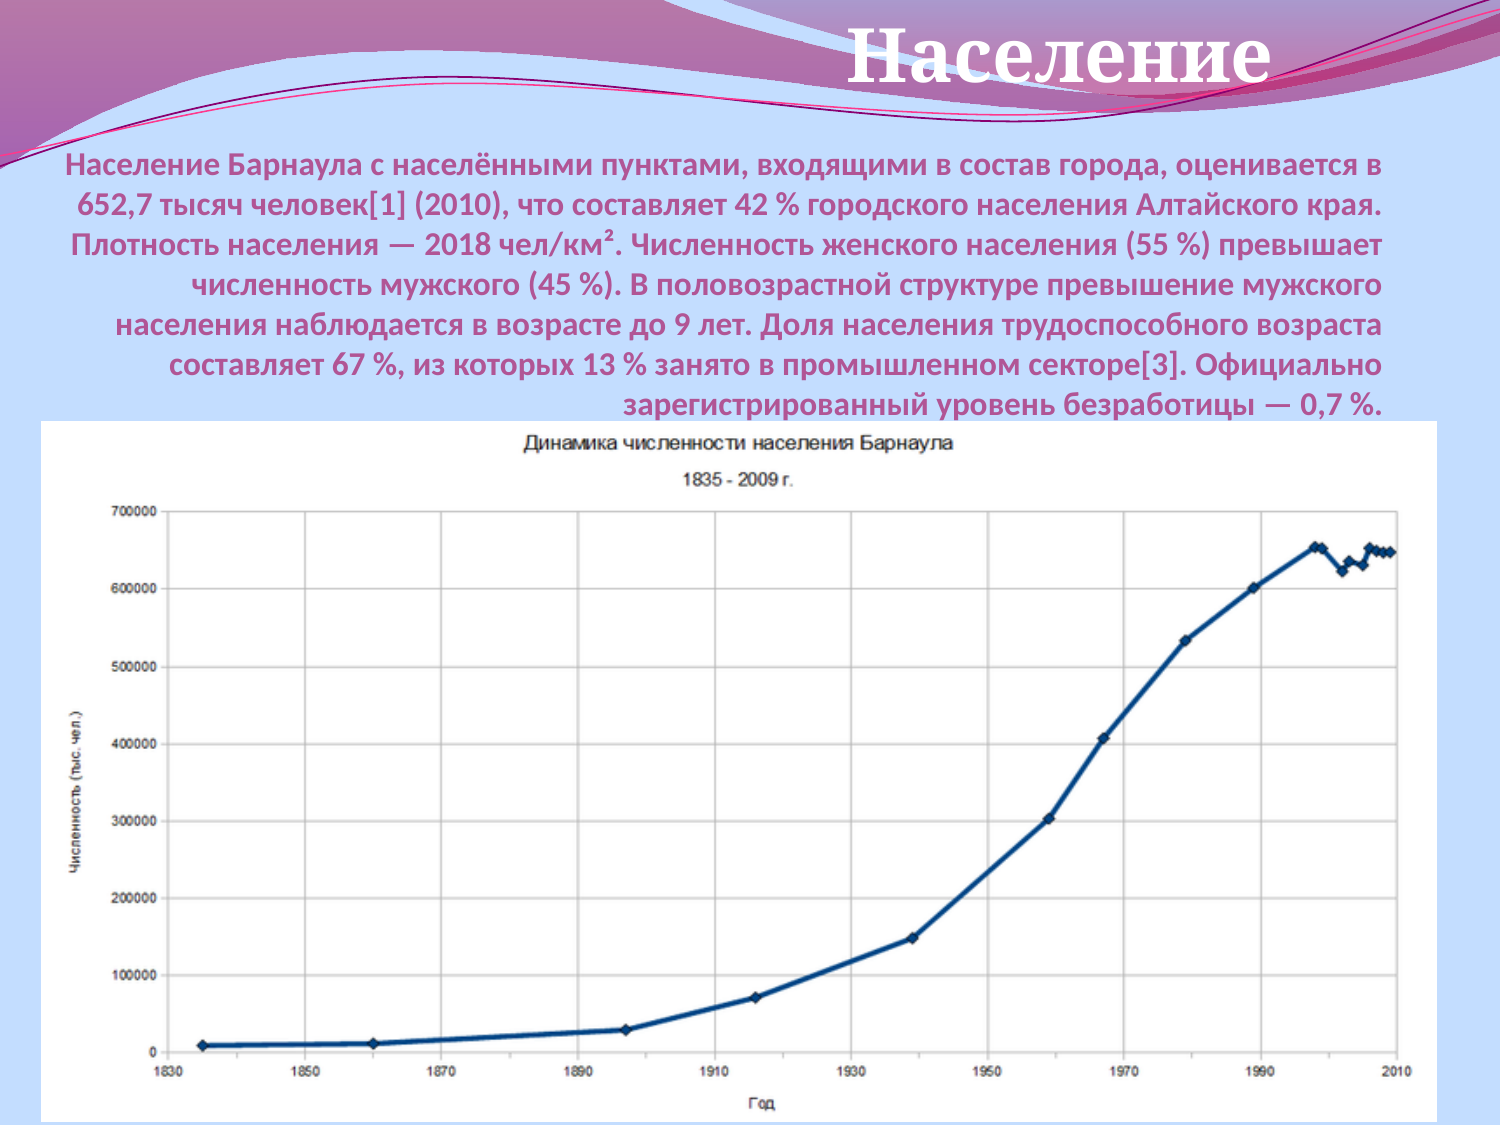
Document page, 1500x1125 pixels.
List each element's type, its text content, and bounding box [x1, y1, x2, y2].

picture [41, 421, 1437, 1122]
subtitle Население [234, 0, 1285, 288]
title Население Барнаула с населёнными пунктами, входящими в состав города, оценивается в 652,7 тысяч человек[1] (2010), что составляет 42 % городского населения Алтайского края. Плотность населения — 2018 чел/км². Численность женского населения (55 %) превышает численность мужского (45 %). В половозрастной структуре превышение мужского населения наблюдается в возрасте до 9 лет. Доля населения трудоспособного возраста составляет 67 %, из которых 13 % занято в промышленном секторе[3]. Официально зарегистрированный уровень безработицы — 0,7 %. [58, 140, 1388, 420]
